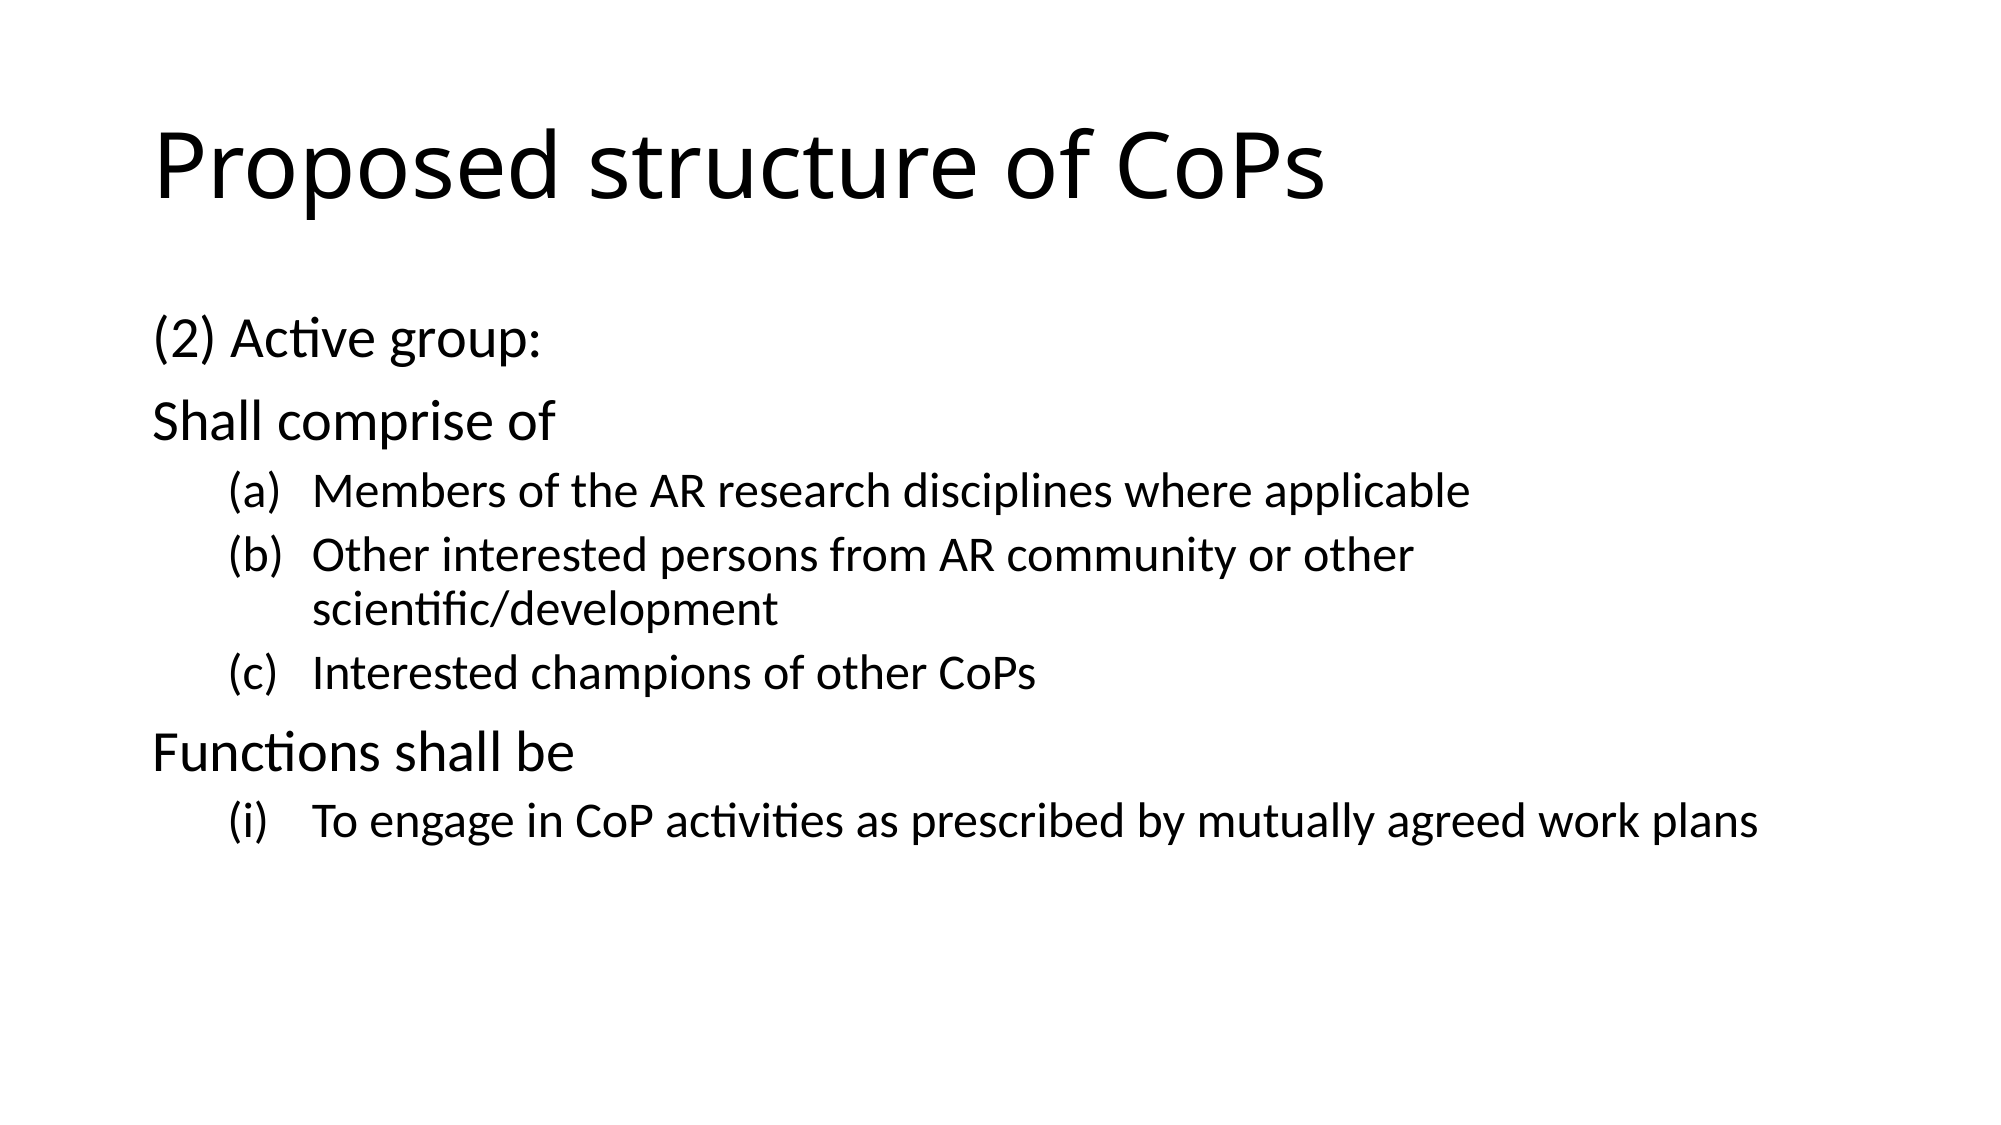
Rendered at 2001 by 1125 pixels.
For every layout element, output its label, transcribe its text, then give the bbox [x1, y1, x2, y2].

list (2) Active group: Shall comprise of Members of the AR research disciplines where applicable Other interested persons from AR community or other scientific/development Interested champions of other CoPs Functions shall be To engage in CoP activities as prescribed by mutually agreed work plans [137, 299, 1863, 1014]
title Proposed structure of CoPs [137, 59, 1863, 278]
